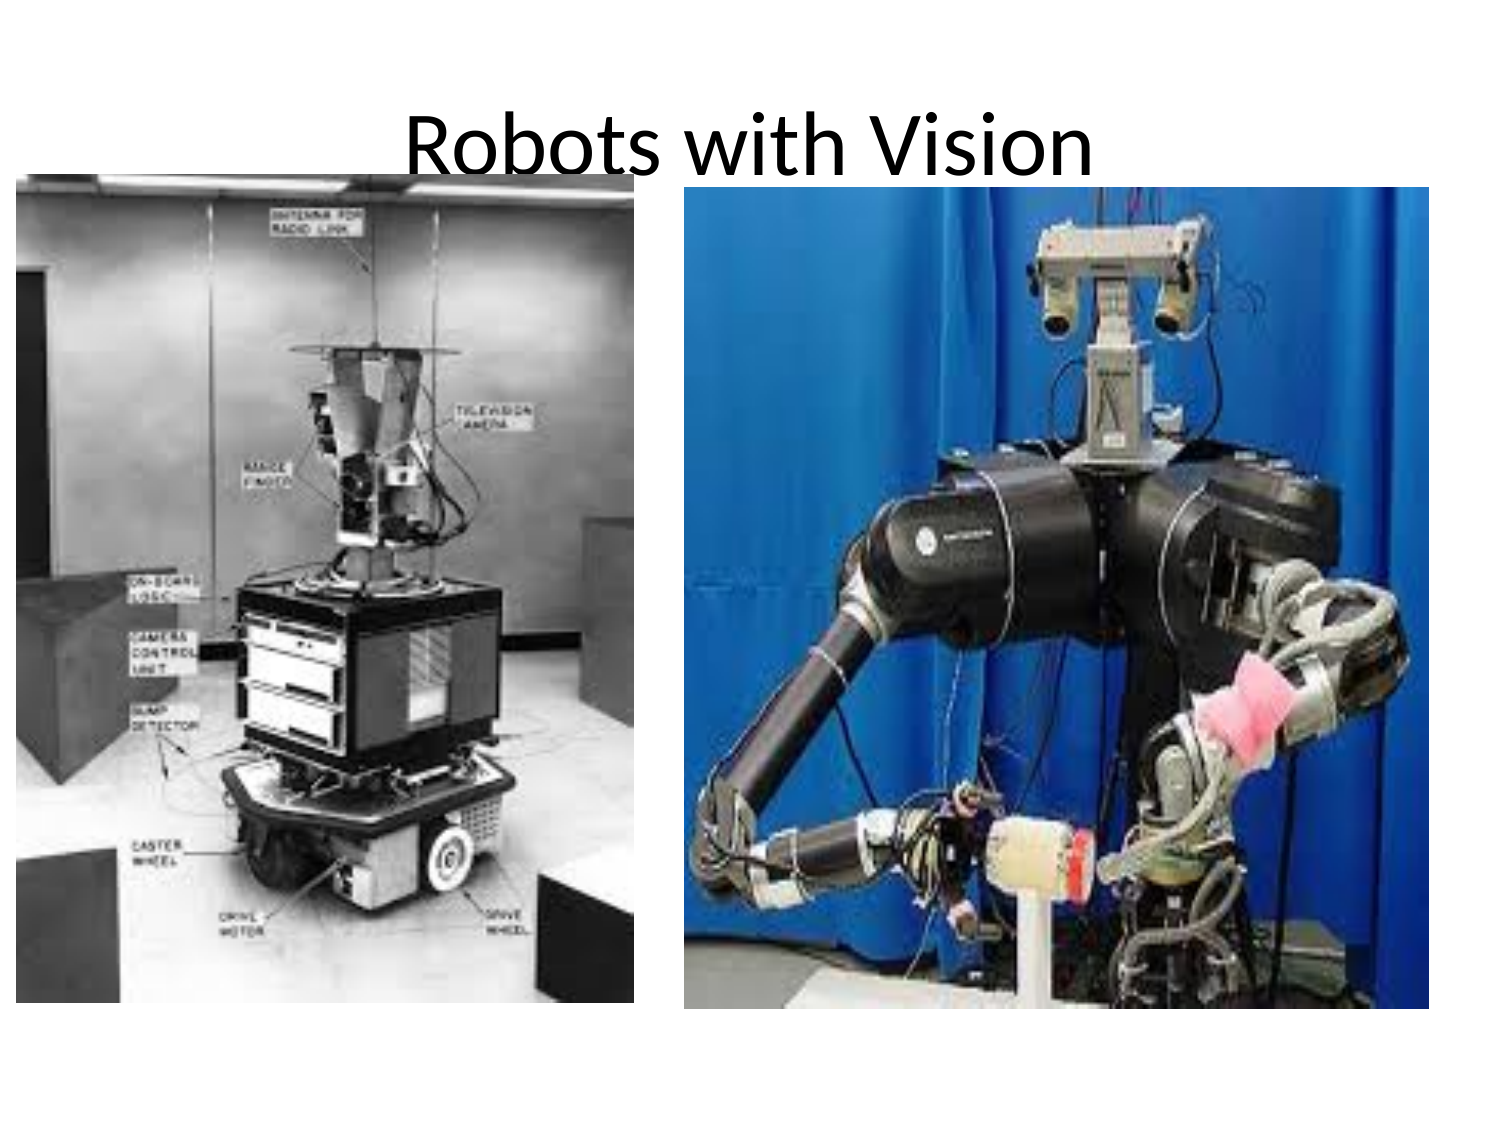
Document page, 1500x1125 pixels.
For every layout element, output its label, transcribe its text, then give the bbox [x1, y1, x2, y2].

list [16, 174, 634, 1003]
title Robots with Vision [75, 45, 1425, 233]
picture [684, 187, 1429, 1009]
